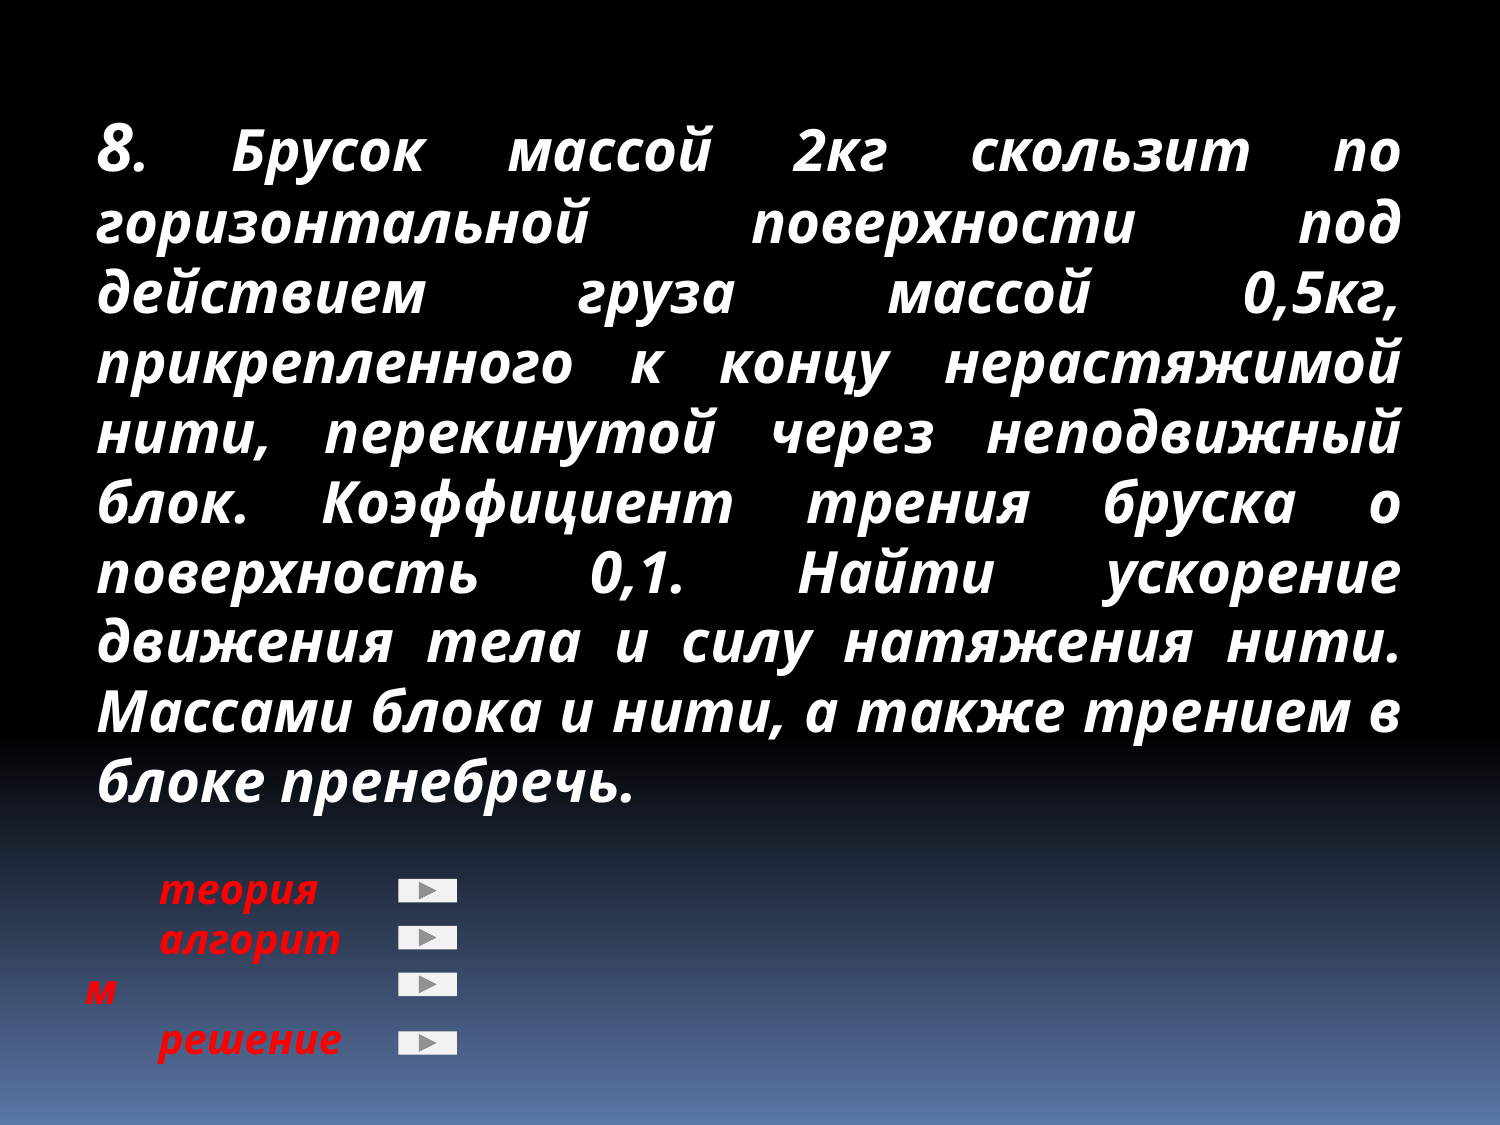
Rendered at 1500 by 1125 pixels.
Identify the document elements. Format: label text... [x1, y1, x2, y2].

text_box 8. Брусок массой 2кг скользит по горизонтальной поверхности под действием груза массой 0,5кг, прикрепленного к концу нерастяжимой нити, перекинутой через неподвижный блок. Коэффициент трения бруска о поверхность 0,1. Найти ускорение движения тела и силу натяжения нити. Массами блока и нити, а также трением в блоке пренебречь. [81, 97, 1418, 822]
text_box [397, 924, 459, 951]
text_box [397, 877, 459, 904]
text_box [397, 971, 459, 998]
text_box теория алгоритм решение начало [70, 855, 364, 1125]
text_box [397, 1030, 459, 1056]
